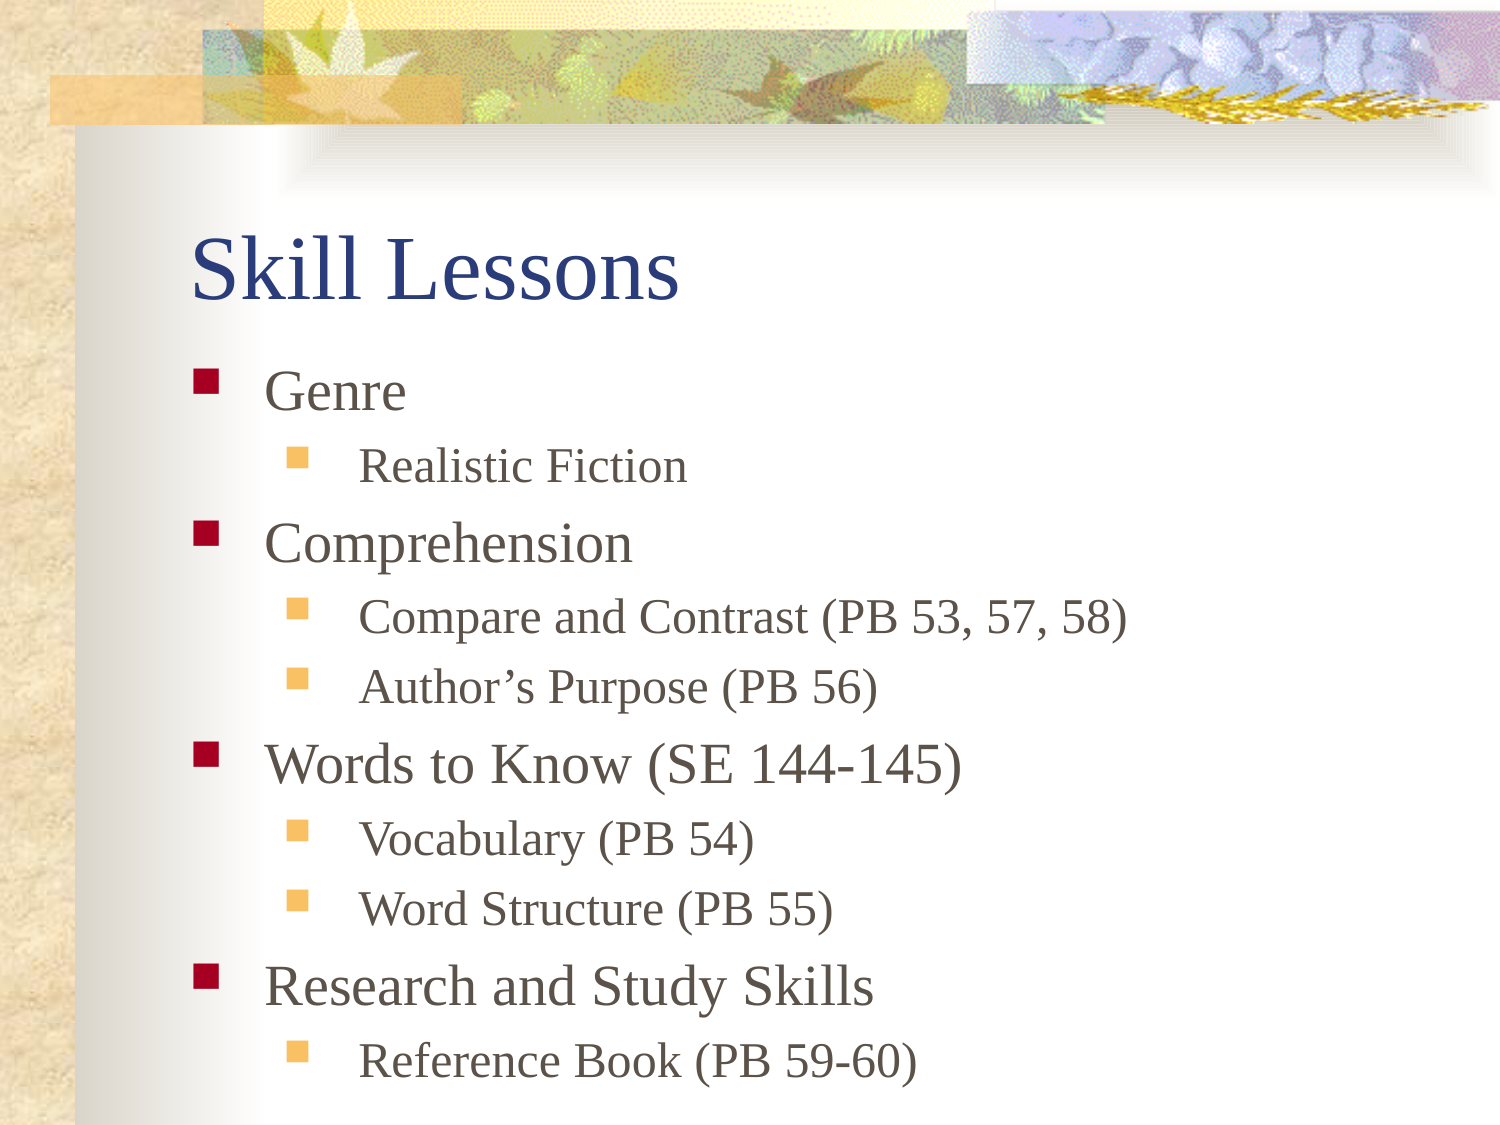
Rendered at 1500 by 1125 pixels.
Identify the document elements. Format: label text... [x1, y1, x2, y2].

title Skill Lessons [174, 137, 1451, 326]
picture [0, 0, 1500, 1125]
list Genre Realistic Fiction Comprehension Compare and Contrast (PB 53, 57, 58) Author’s Purpose (PB 56) Words to Know (SE 144-145) Vocabulary (PB 54) Word Structure (PB 55) Research and Study Skills Reference Book (PB 59-60) [174, 344, 1500, 1125]
